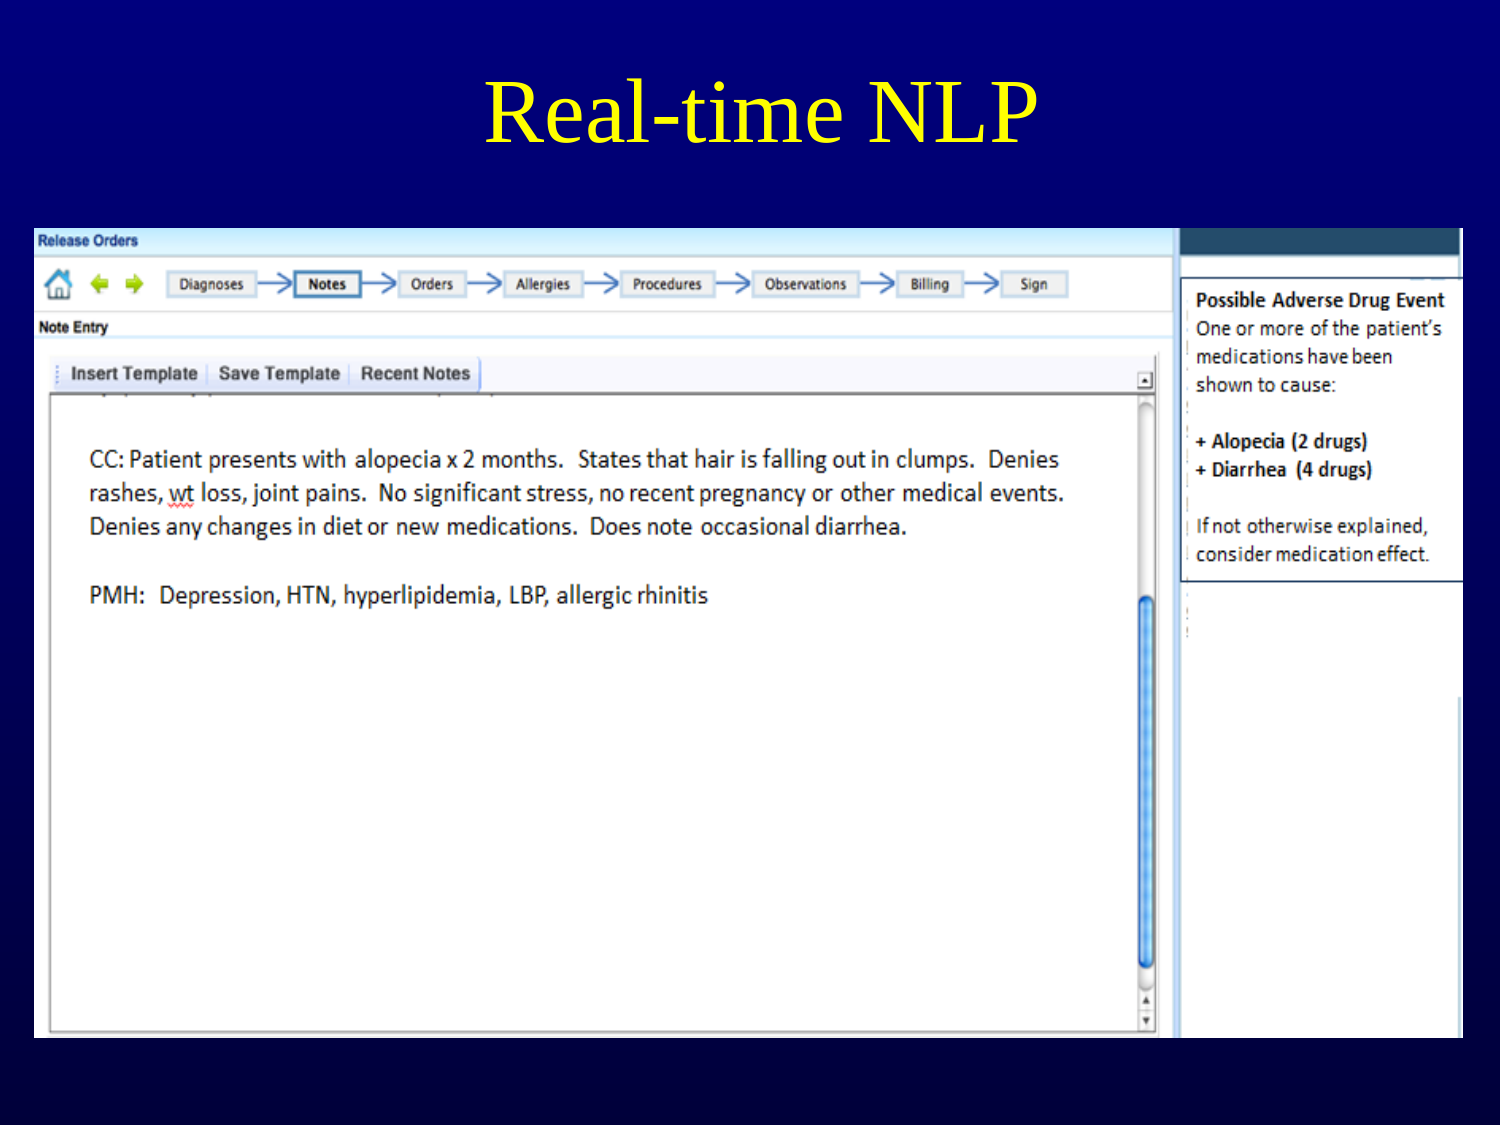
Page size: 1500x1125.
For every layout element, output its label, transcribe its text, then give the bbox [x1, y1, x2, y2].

title Real-time NLP [124, 12, 1401, 201]
picture [34, 228, 1463, 1038]
